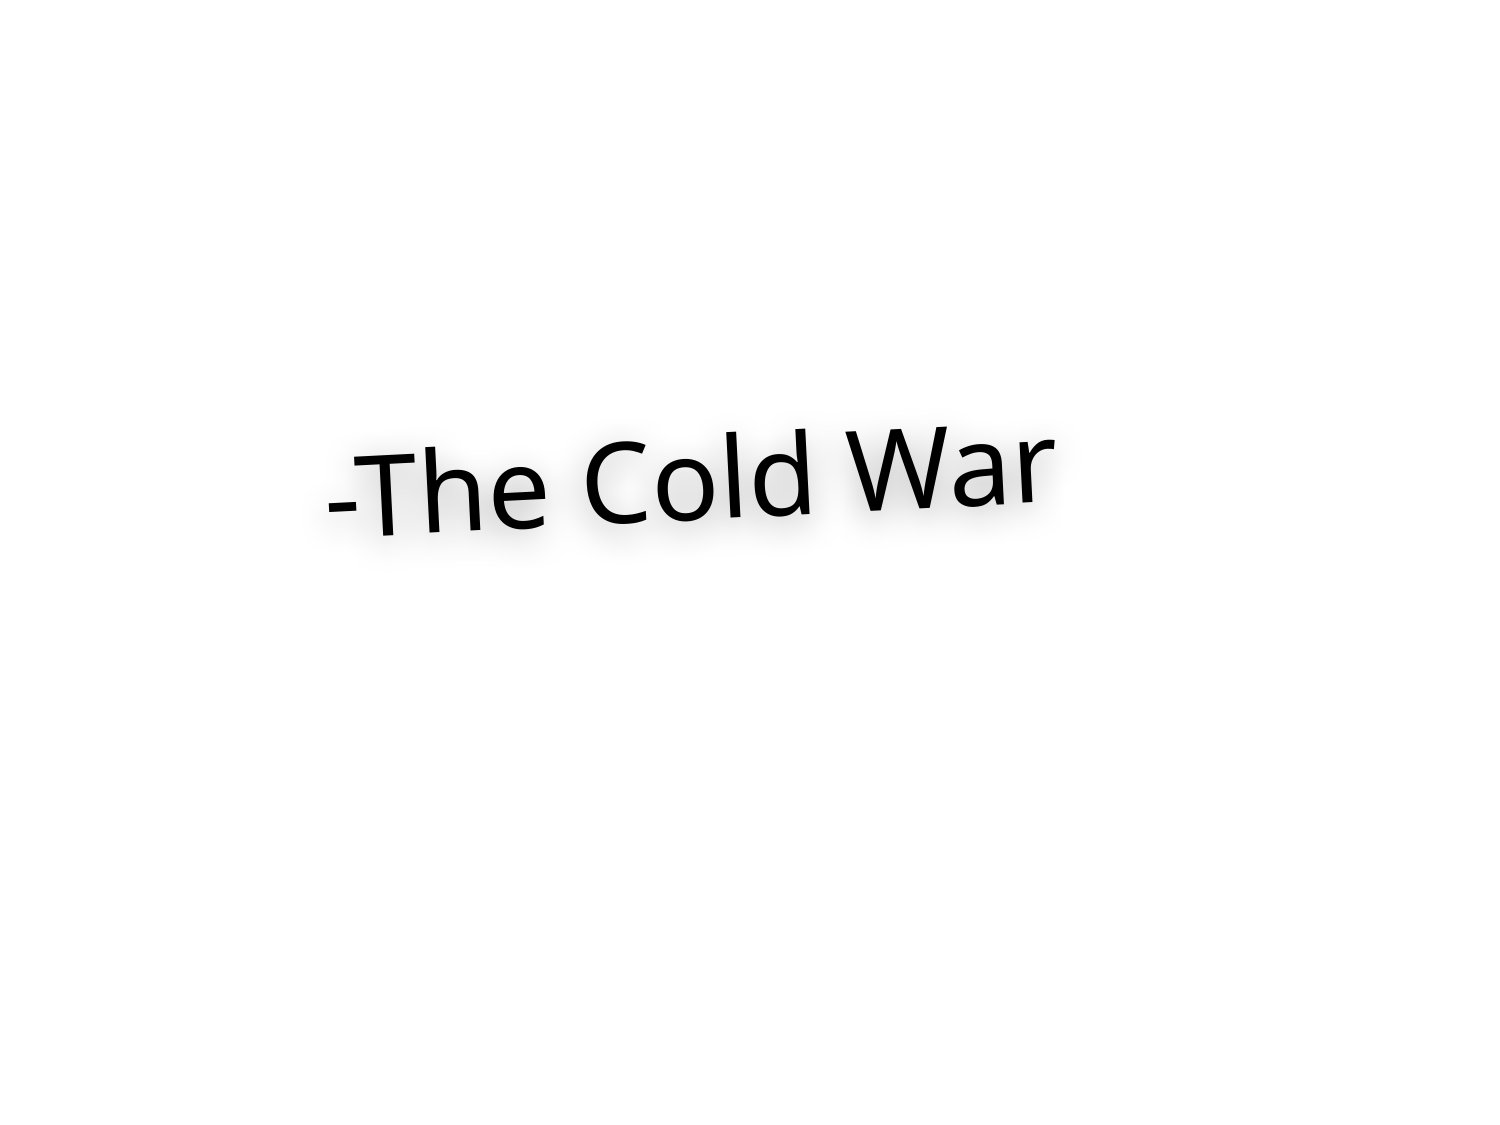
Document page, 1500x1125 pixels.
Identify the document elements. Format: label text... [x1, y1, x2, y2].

text_box -The Cold War [305, 380, 1077, 569]
